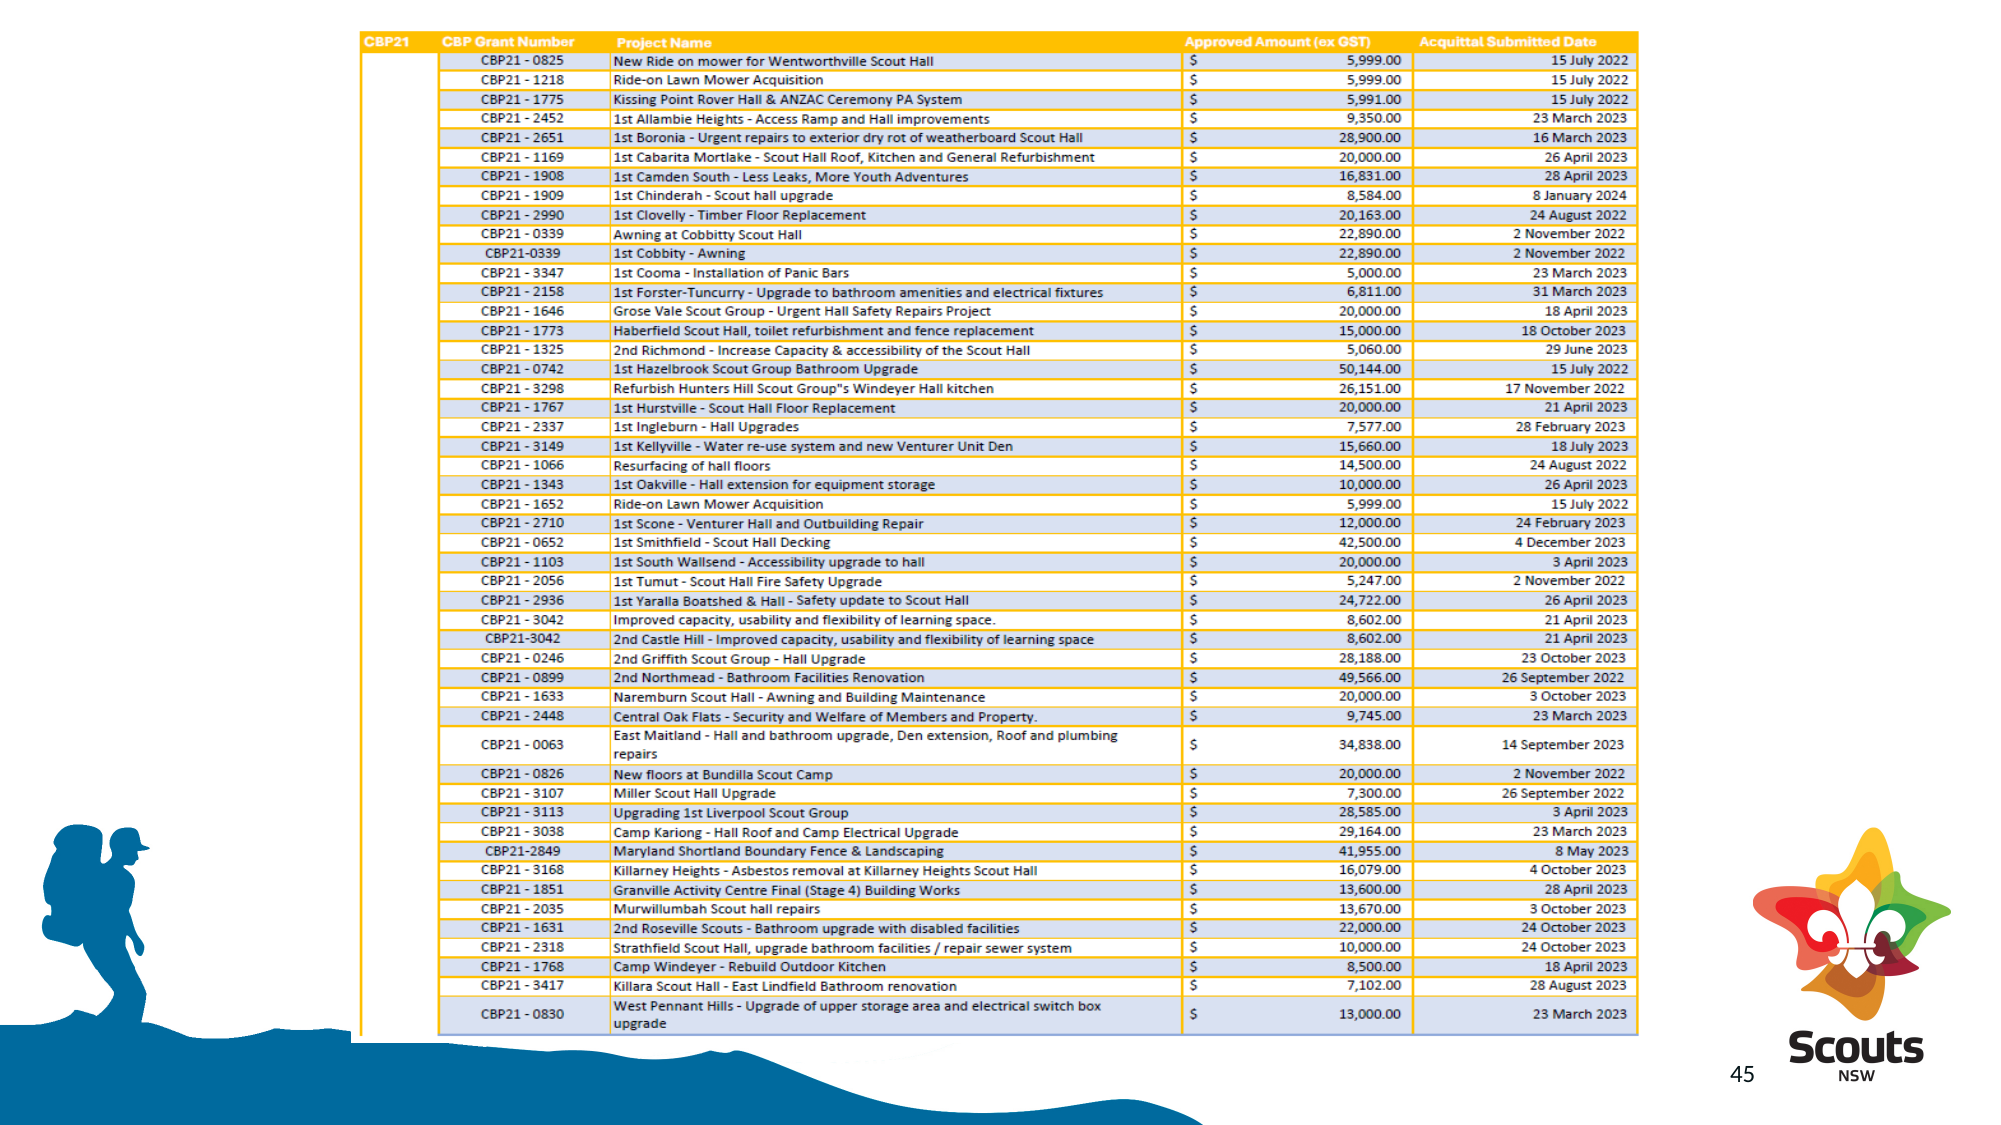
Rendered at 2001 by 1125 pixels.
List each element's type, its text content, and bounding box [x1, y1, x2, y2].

picture [0, 0, 2001, 1125]
slide_number 45 [1320, 1042, 1771, 1103]
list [351, 22, 1649, 1043]
